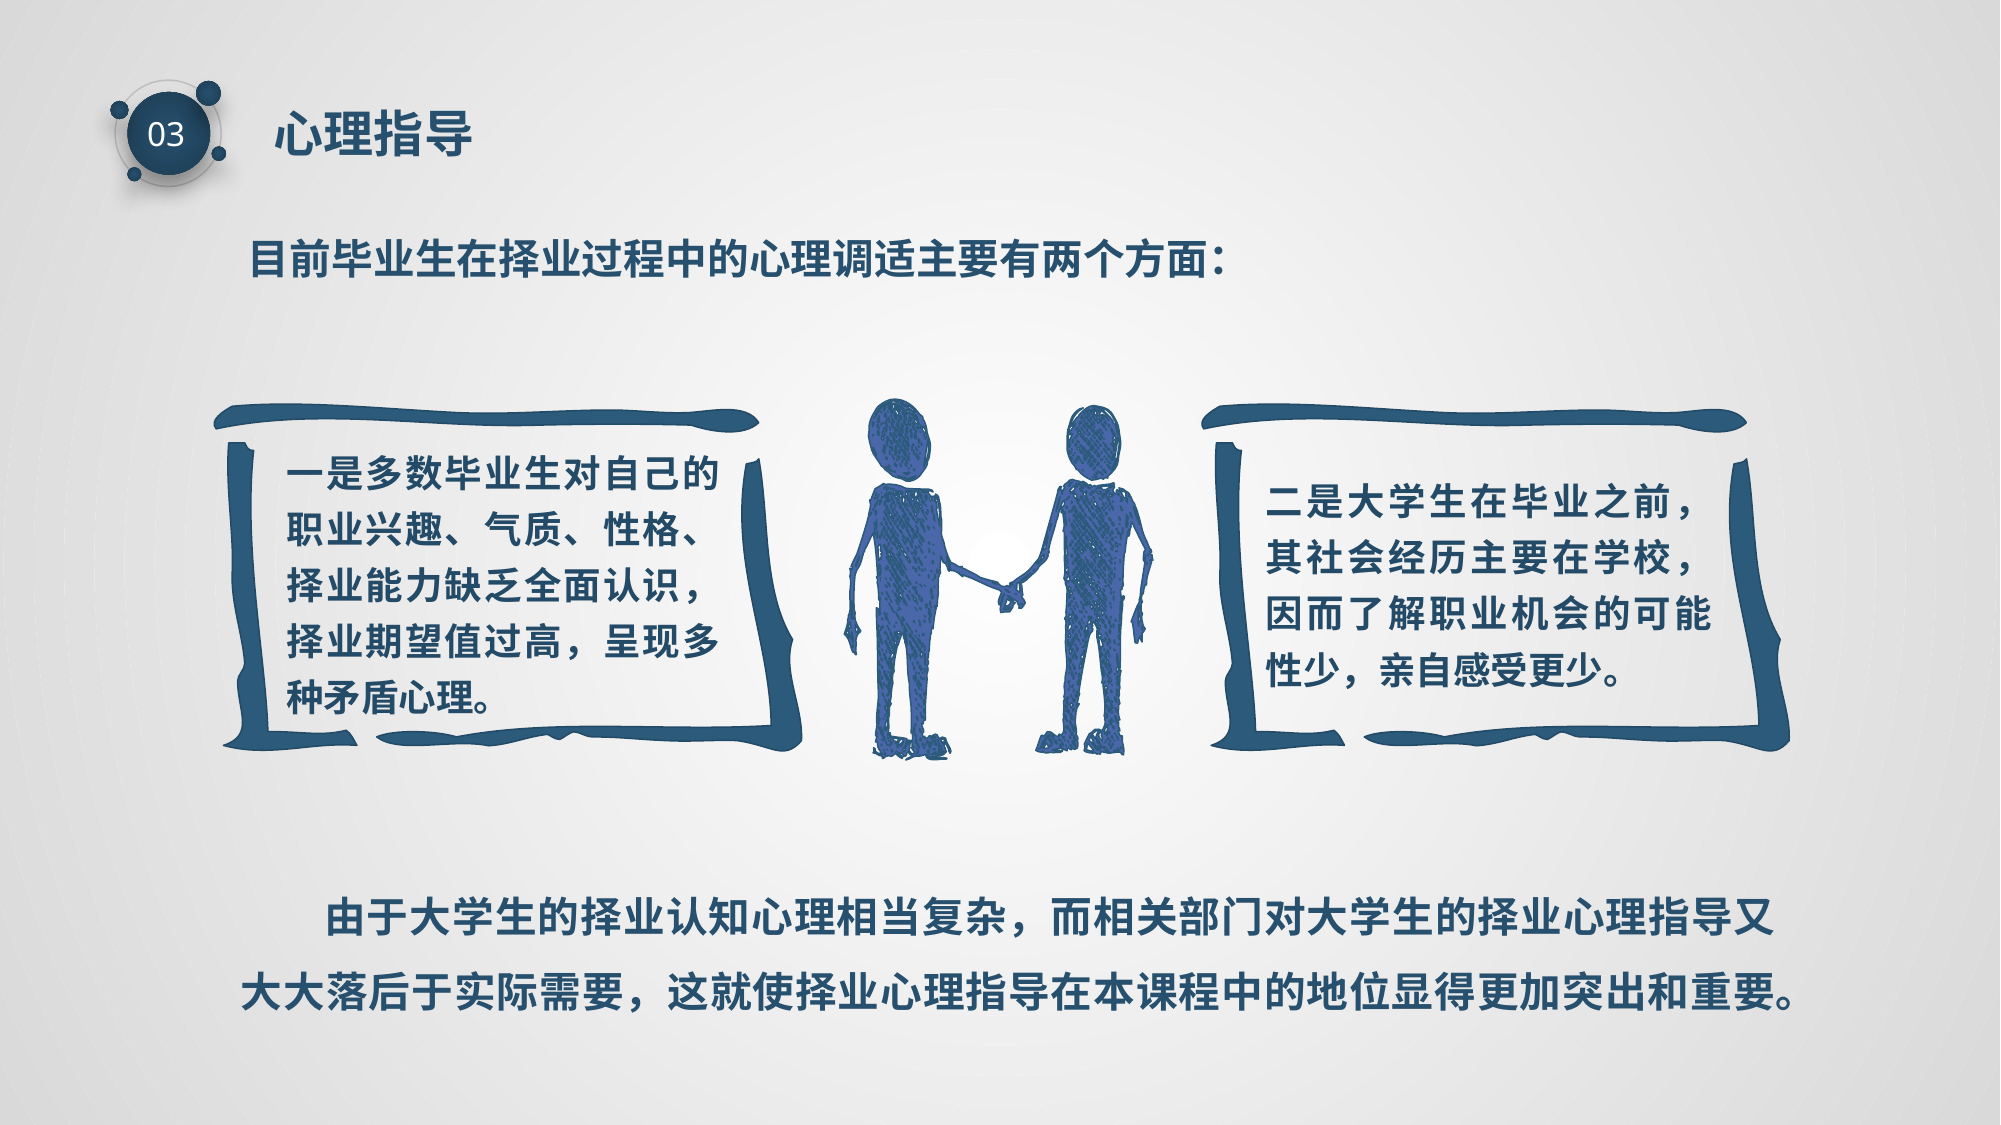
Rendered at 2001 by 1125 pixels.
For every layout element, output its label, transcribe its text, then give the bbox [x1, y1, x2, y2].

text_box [209, 400, 804, 761]
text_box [1196, 400, 1791, 761]
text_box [110, 80, 490, 187]
text_box 由于大学生的择业认知心理相当复杂，而相关部门对大学生的择业心理指导又大大落后于实际需要，这就使择业心理指导在本课程中的地位显得更加突出和重要。 [226, 857, 1791, 1023]
text_box 目前毕业生在择业过程中的心理调适主要有两个方面： [233, 225, 1346, 291]
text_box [844, 398, 1154, 763]
